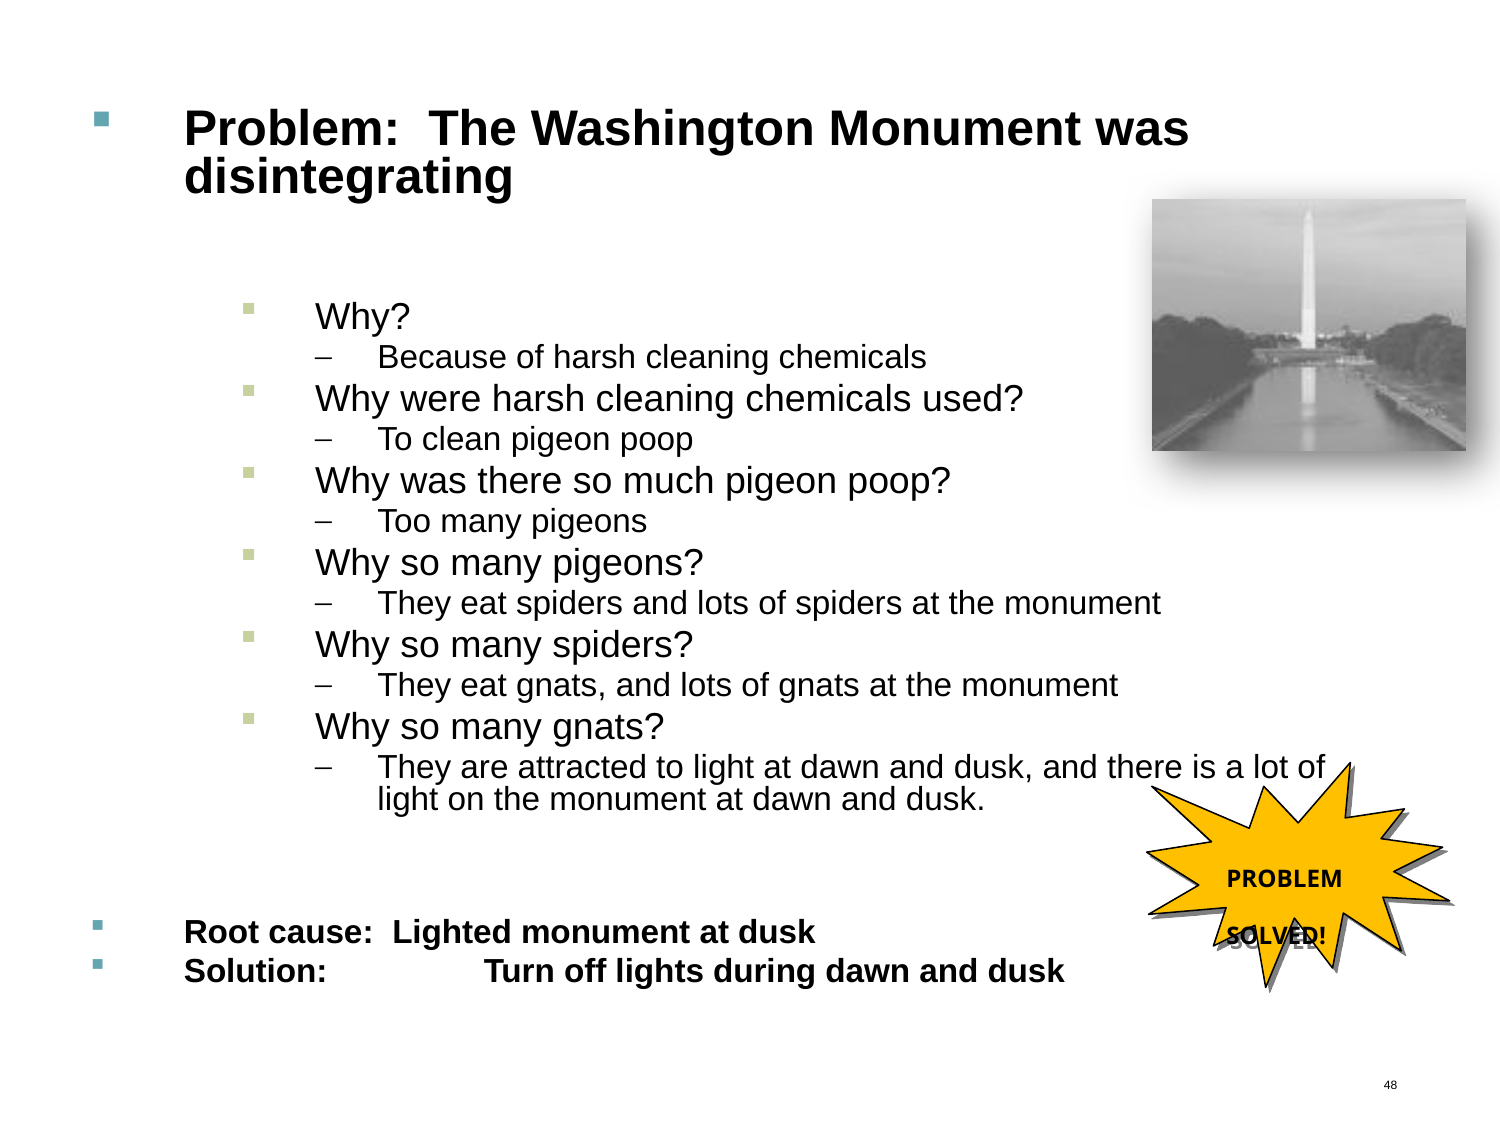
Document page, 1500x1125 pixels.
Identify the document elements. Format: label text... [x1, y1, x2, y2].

text_box PROBLEM SOLVED! [1146, 762, 1450, 988]
list Problem: The Washington Monument was disintegrating Why? Because of harsh cleaning chemicals Why were harsh cleaning chemicals used? To clean pigeon poop Why was there so much pigeon poop? Too many pigeons Why so many pigeons? They eat spiders and lots of spiders at the monument Why so many spiders? They eat gnats, and lots of gnats at the monument Why so many gnats? They are attracted to light at dawn and dusk, and there is a lot of light on the monument at dawn and dusk. Root cause: Lighted monument at dusk Solution: Turn off lights during dawn and dusk [75, 99, 1400, 900]
slide_number 48 [1100, 1025, 1413, 1100]
picture [1152, 199, 1466, 451]
